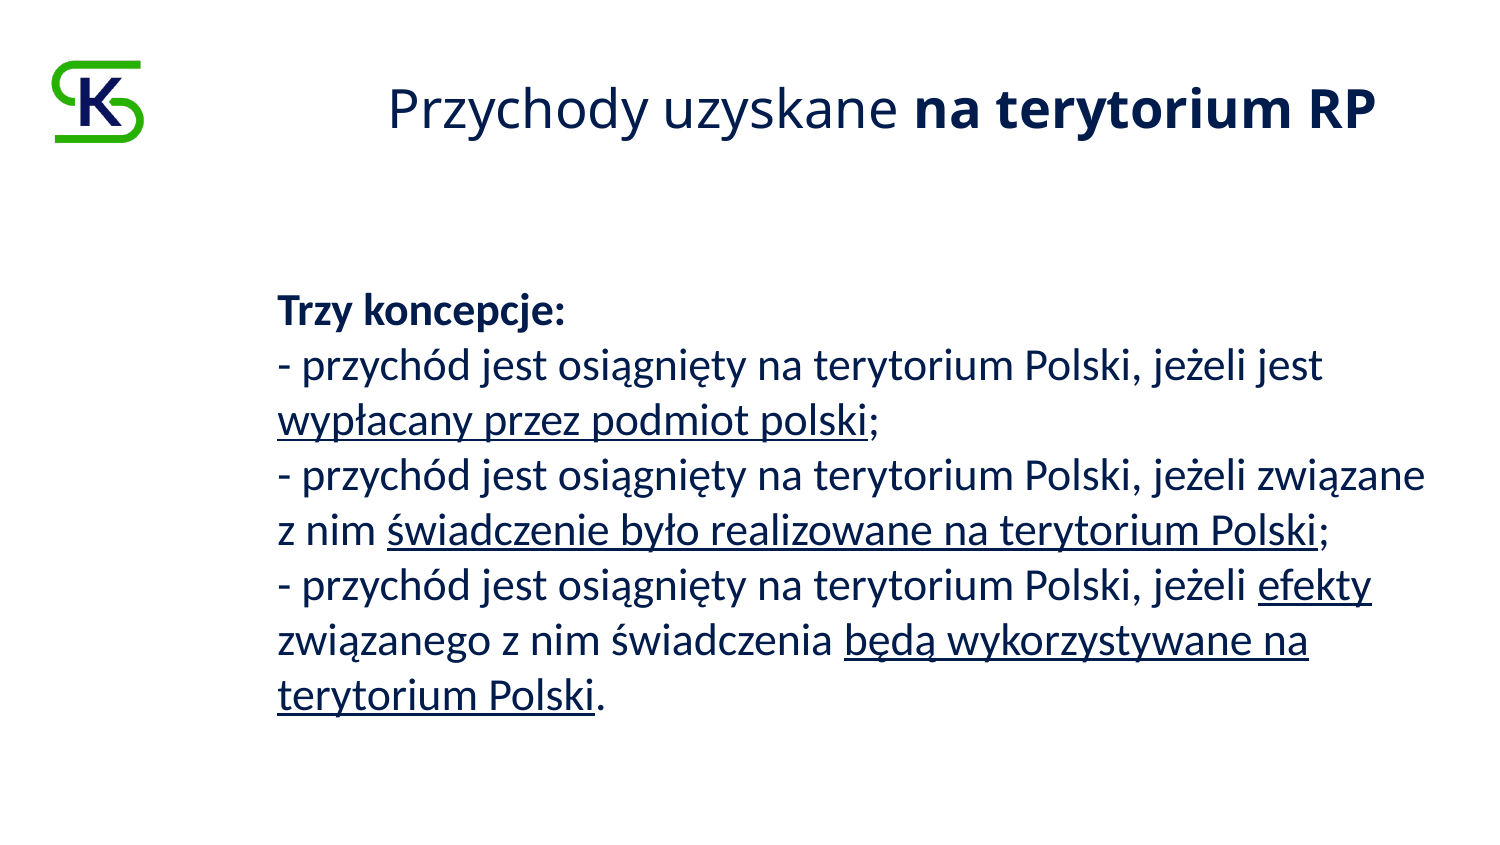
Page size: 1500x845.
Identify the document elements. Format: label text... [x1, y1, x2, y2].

picture [49, 45, 151, 145]
title Przychody uzyskane na terytorium RP [387, 74, 1450, 173]
text_box Trzy koncepcje: - przychód jest osiągnięty na terytorium Polski, jeżeli jest wypłacany przez podmiot polski; - przychód jest osiągnięty na terytorium Polski, jeżeli związane z nim świadczenie było realizowane na terytorium Polski; - przychód jest osiągnięty na terytorium Polski, jeżeli efekty związanego z nim świadczenia będą wykorzystywane na terytorium Polski. [262, 272, 1450, 710]
